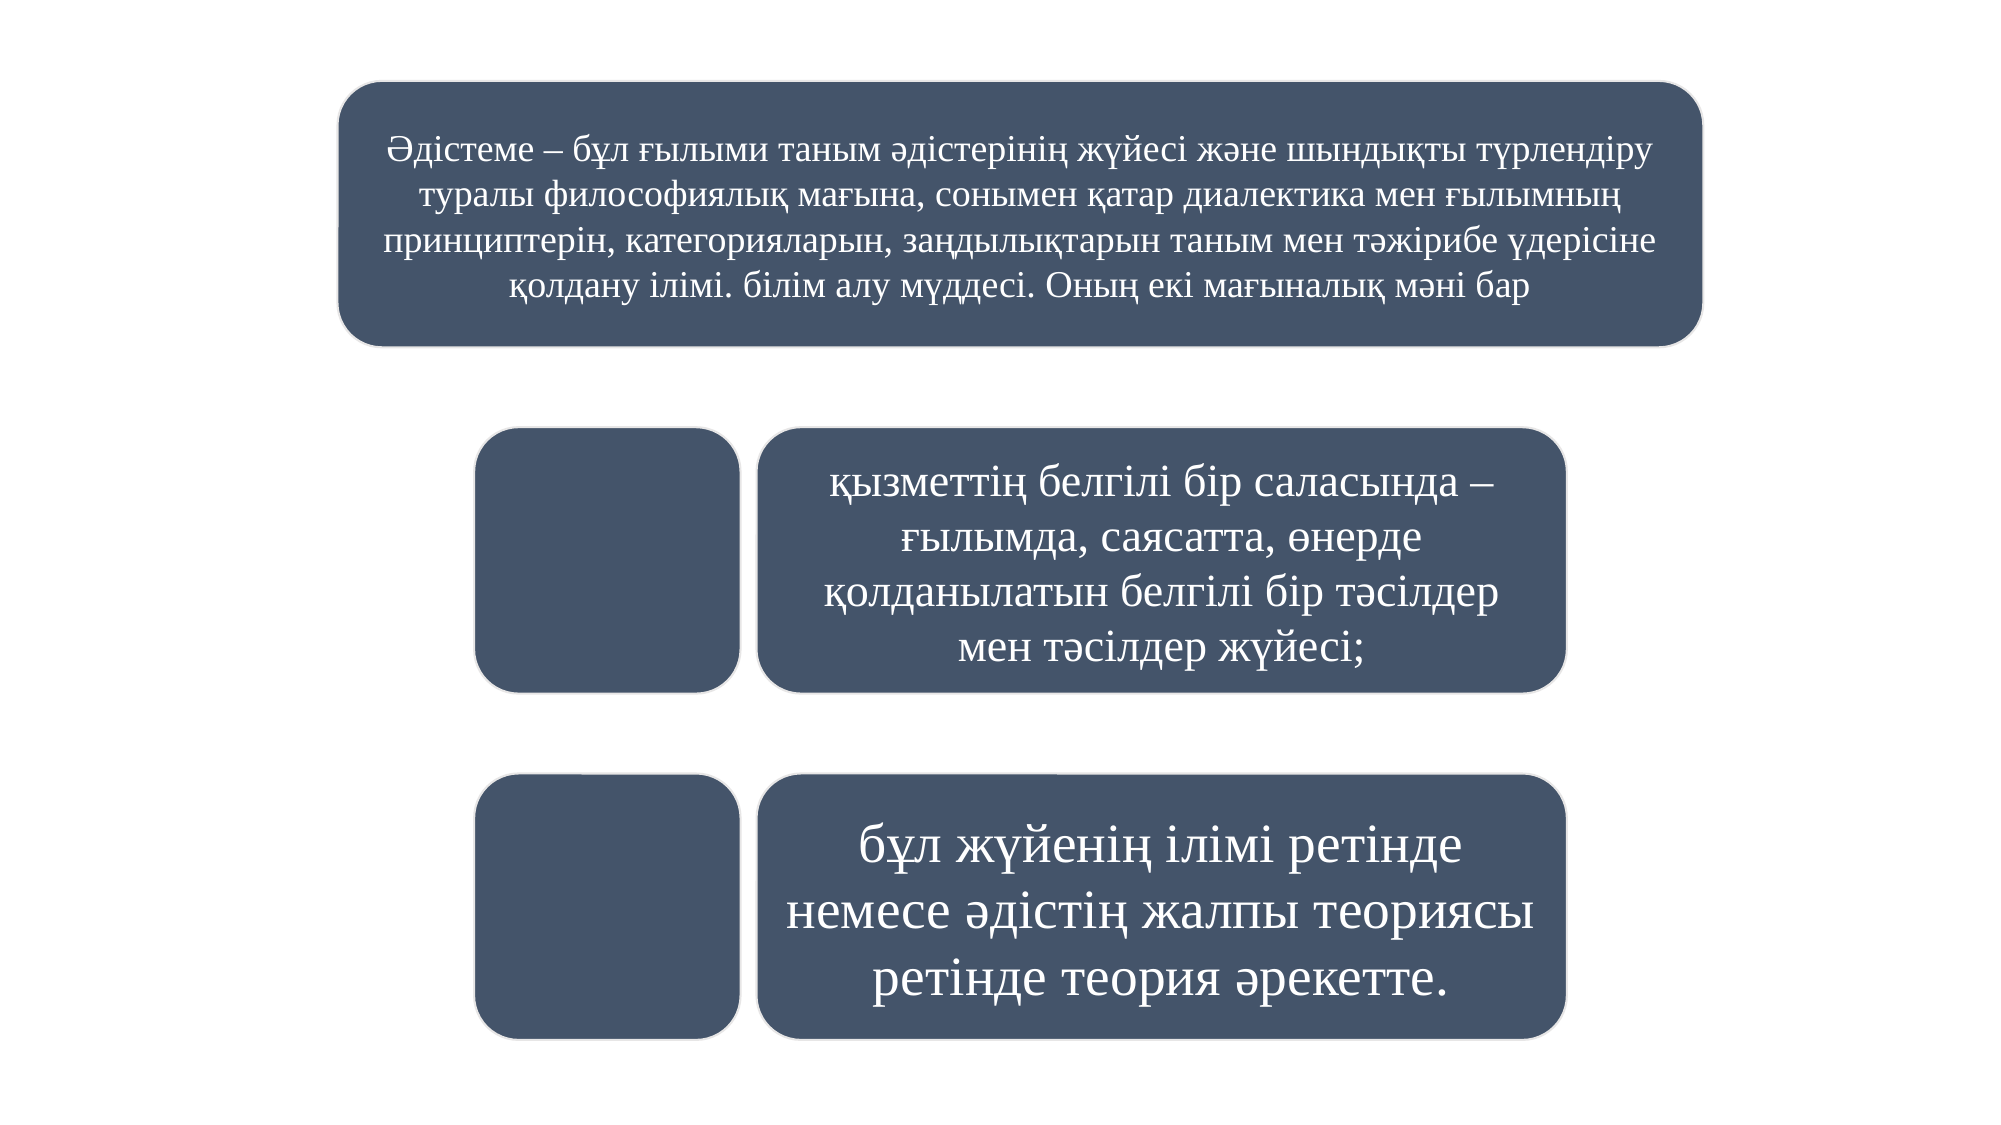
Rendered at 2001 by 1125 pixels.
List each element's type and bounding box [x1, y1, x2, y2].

list [166, 80, 1875, 1040]
